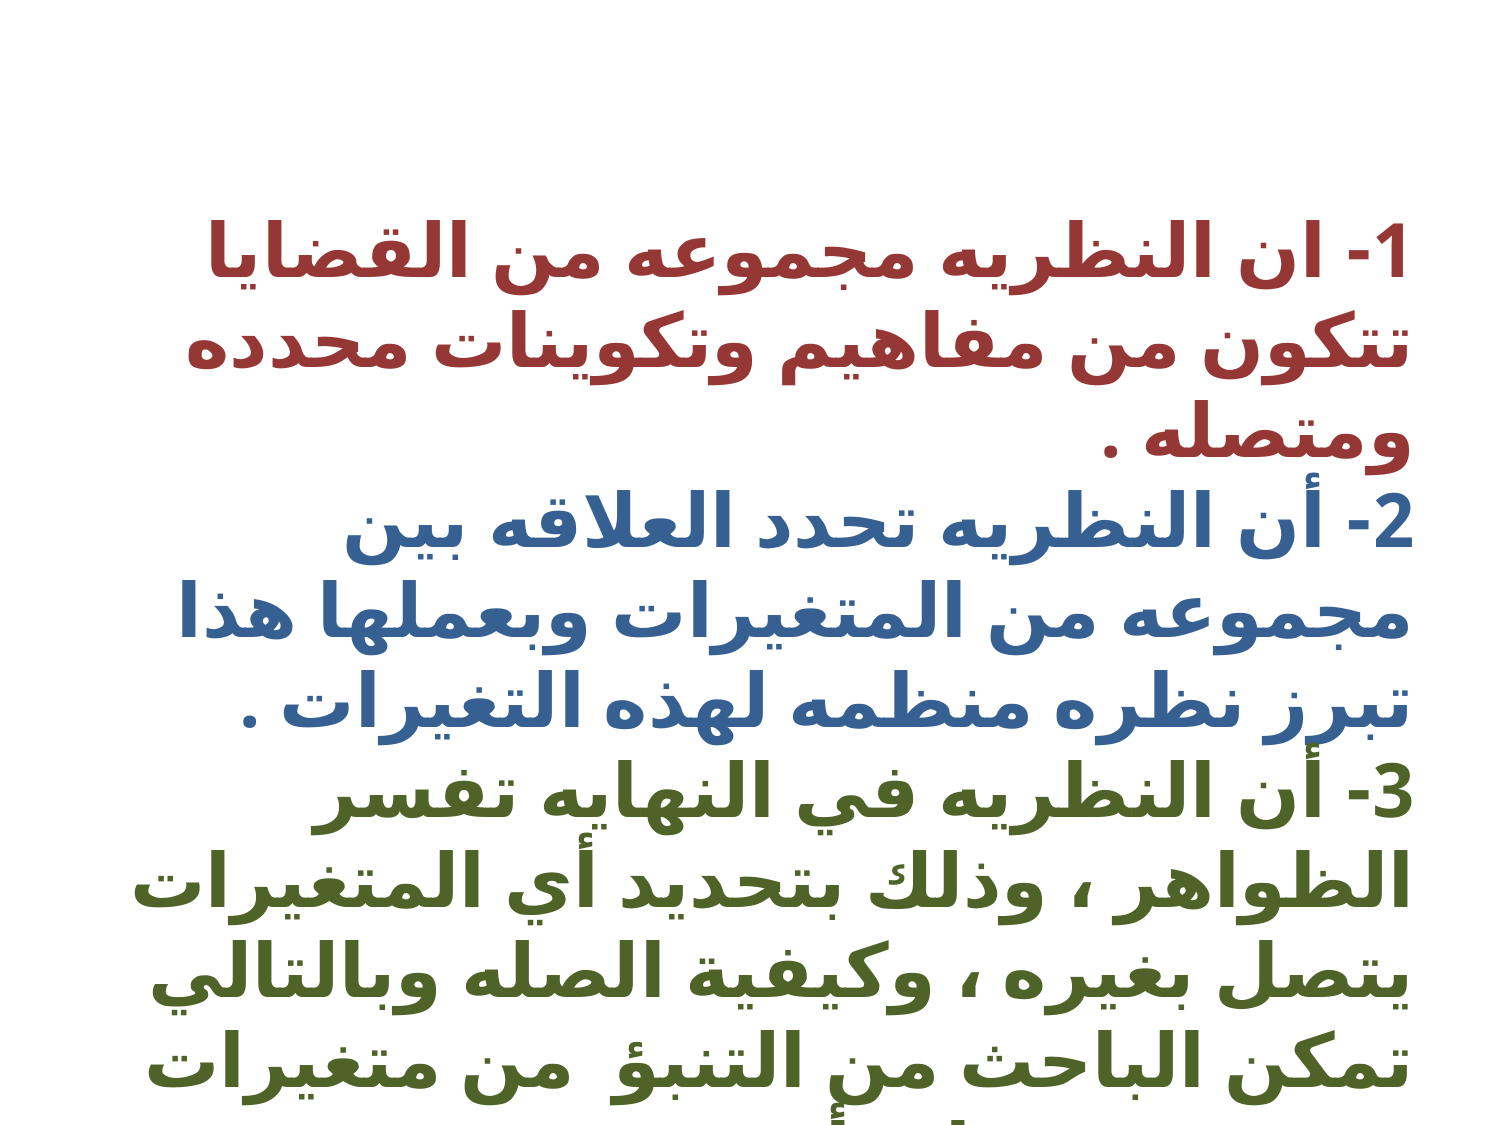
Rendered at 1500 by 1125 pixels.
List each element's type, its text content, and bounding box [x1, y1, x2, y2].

text_box 1- ان النظريه مجموعه من القضايا تتكون من مفاهيم وتكوينات محدده ومتصله . 2- أن النظريه تحدد العلاقه بين مجموعه من المتغيرات وبعملها هذا تبرز نظره منظمه لهذه التغيرات . 3- أن النظريه في النهايه تفسر الظواهر ، وذلك بتحديد أي المتغيرات يتصل بغيره ، وكيفية الصله وبالتالي تمكن الباحث من التنبؤ من متغيرات معينه بمتغيرات أخرى . [58, 105, 1430, 1125]
